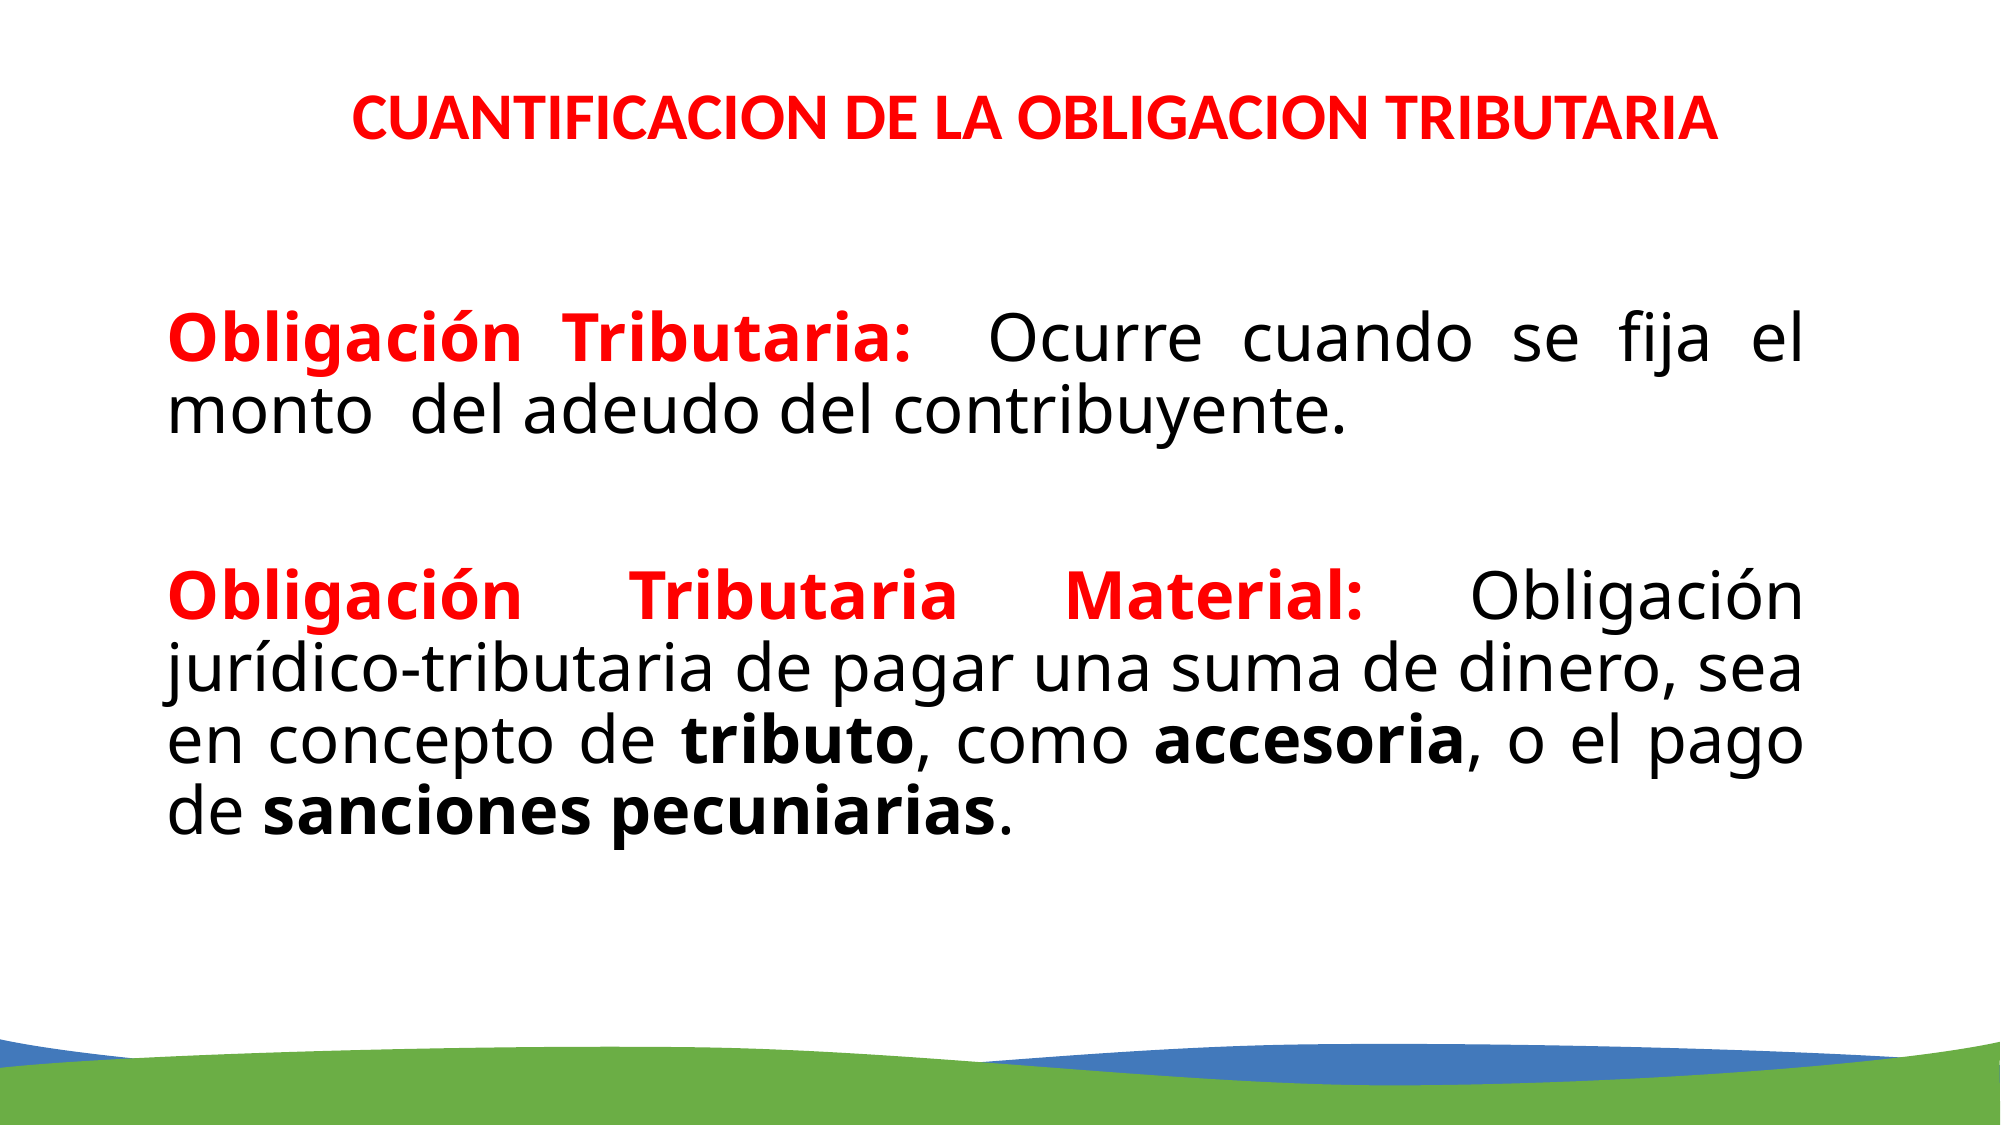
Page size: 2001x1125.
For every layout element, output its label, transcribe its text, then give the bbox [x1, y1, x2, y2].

text_box Obligación Tributaria: Ocurre cuando se fija el monto del adeudo del contribuyente. Obligación Tributaria Material: Obligación jurídico-tributaria de pagar una suma de dinero, sea en concepto de tributo, como accesoria, o el pago de sanciones pecuniarias. [151, 296, 1822, 1018]
text_box CUANTIFICACION DE LA OBLIGACION TRIBUTARIA [337, 65, 1749, 160]
